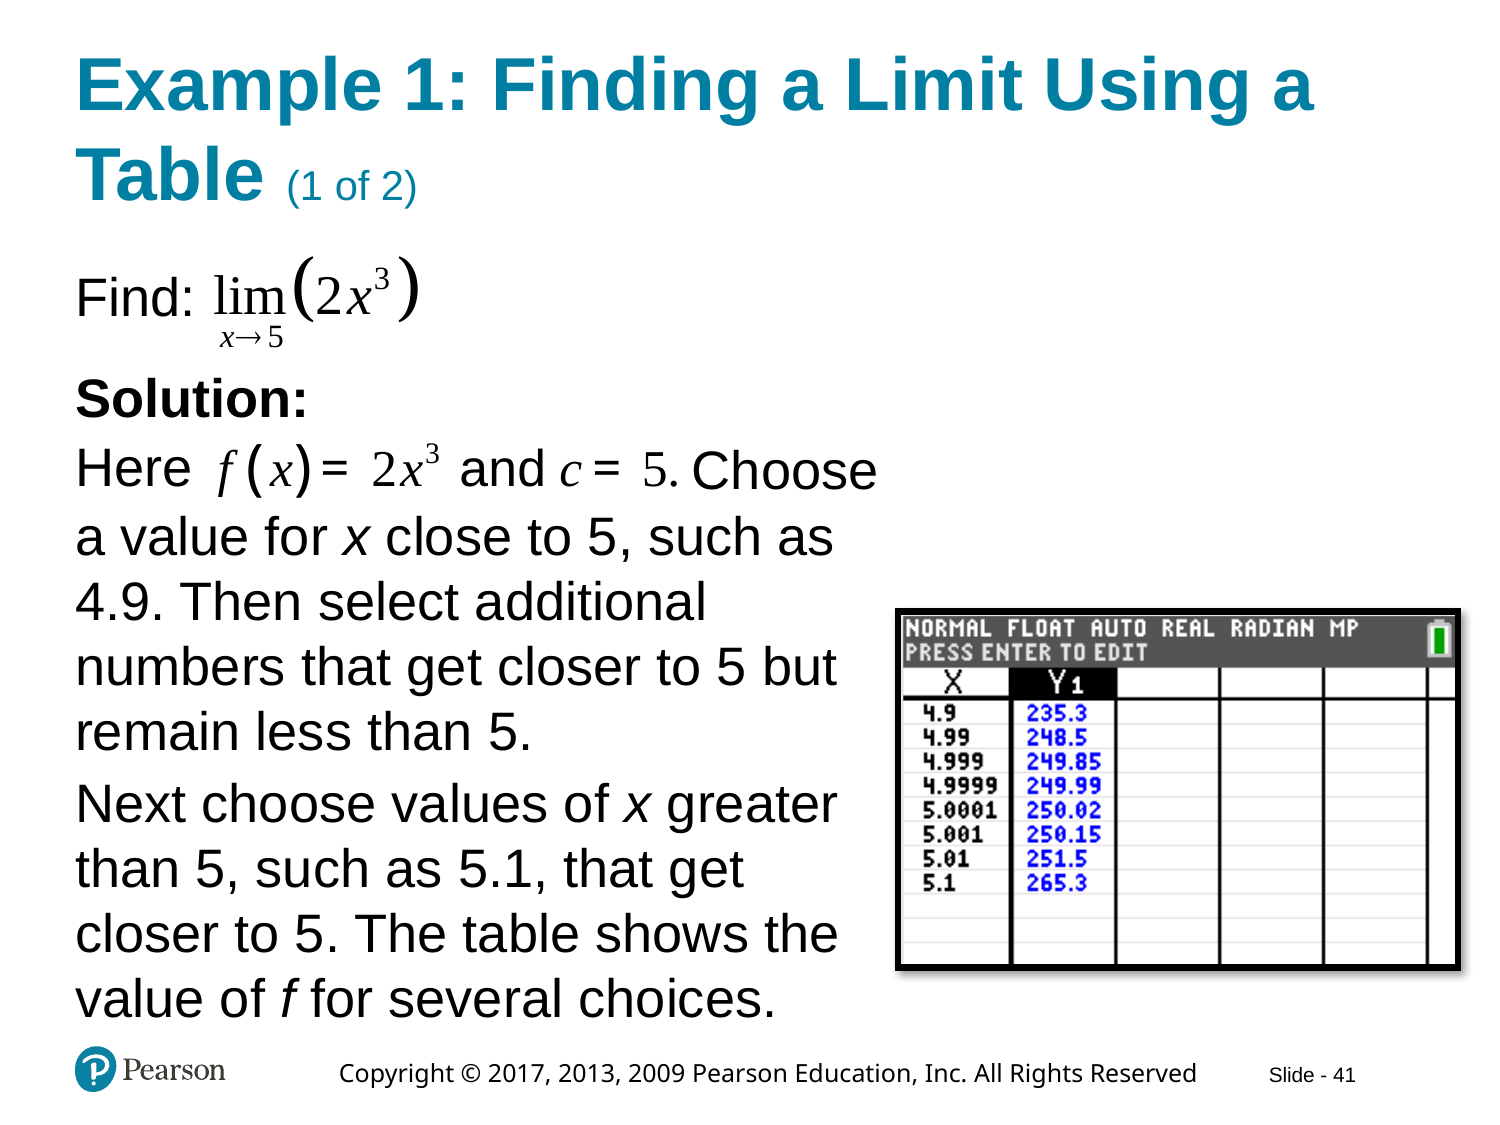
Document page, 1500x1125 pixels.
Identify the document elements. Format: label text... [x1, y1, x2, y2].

list a value for x close to 5, such as 4.9. Then select additional numbers that get closer to 5 but remain less than 5. [75, 501, 882, 753]
picture [900, 614, 1456, 965]
list Here [75, 432, 195, 497]
list Next choose values of x greater than 5, such as 5.1, that get closer to 5. The table shows the value of f for several choices. [75, 768, 882, 1035]
list Solution: [75, 363, 313, 425]
list Find: [75, 262, 200, 341]
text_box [210, 254, 420, 353]
title Example 1: Finding a Limit Using a Table (1 of 2) [75, 35, 1425, 216]
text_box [199, 430, 687, 517]
list Choose [691, 435, 882, 501]
